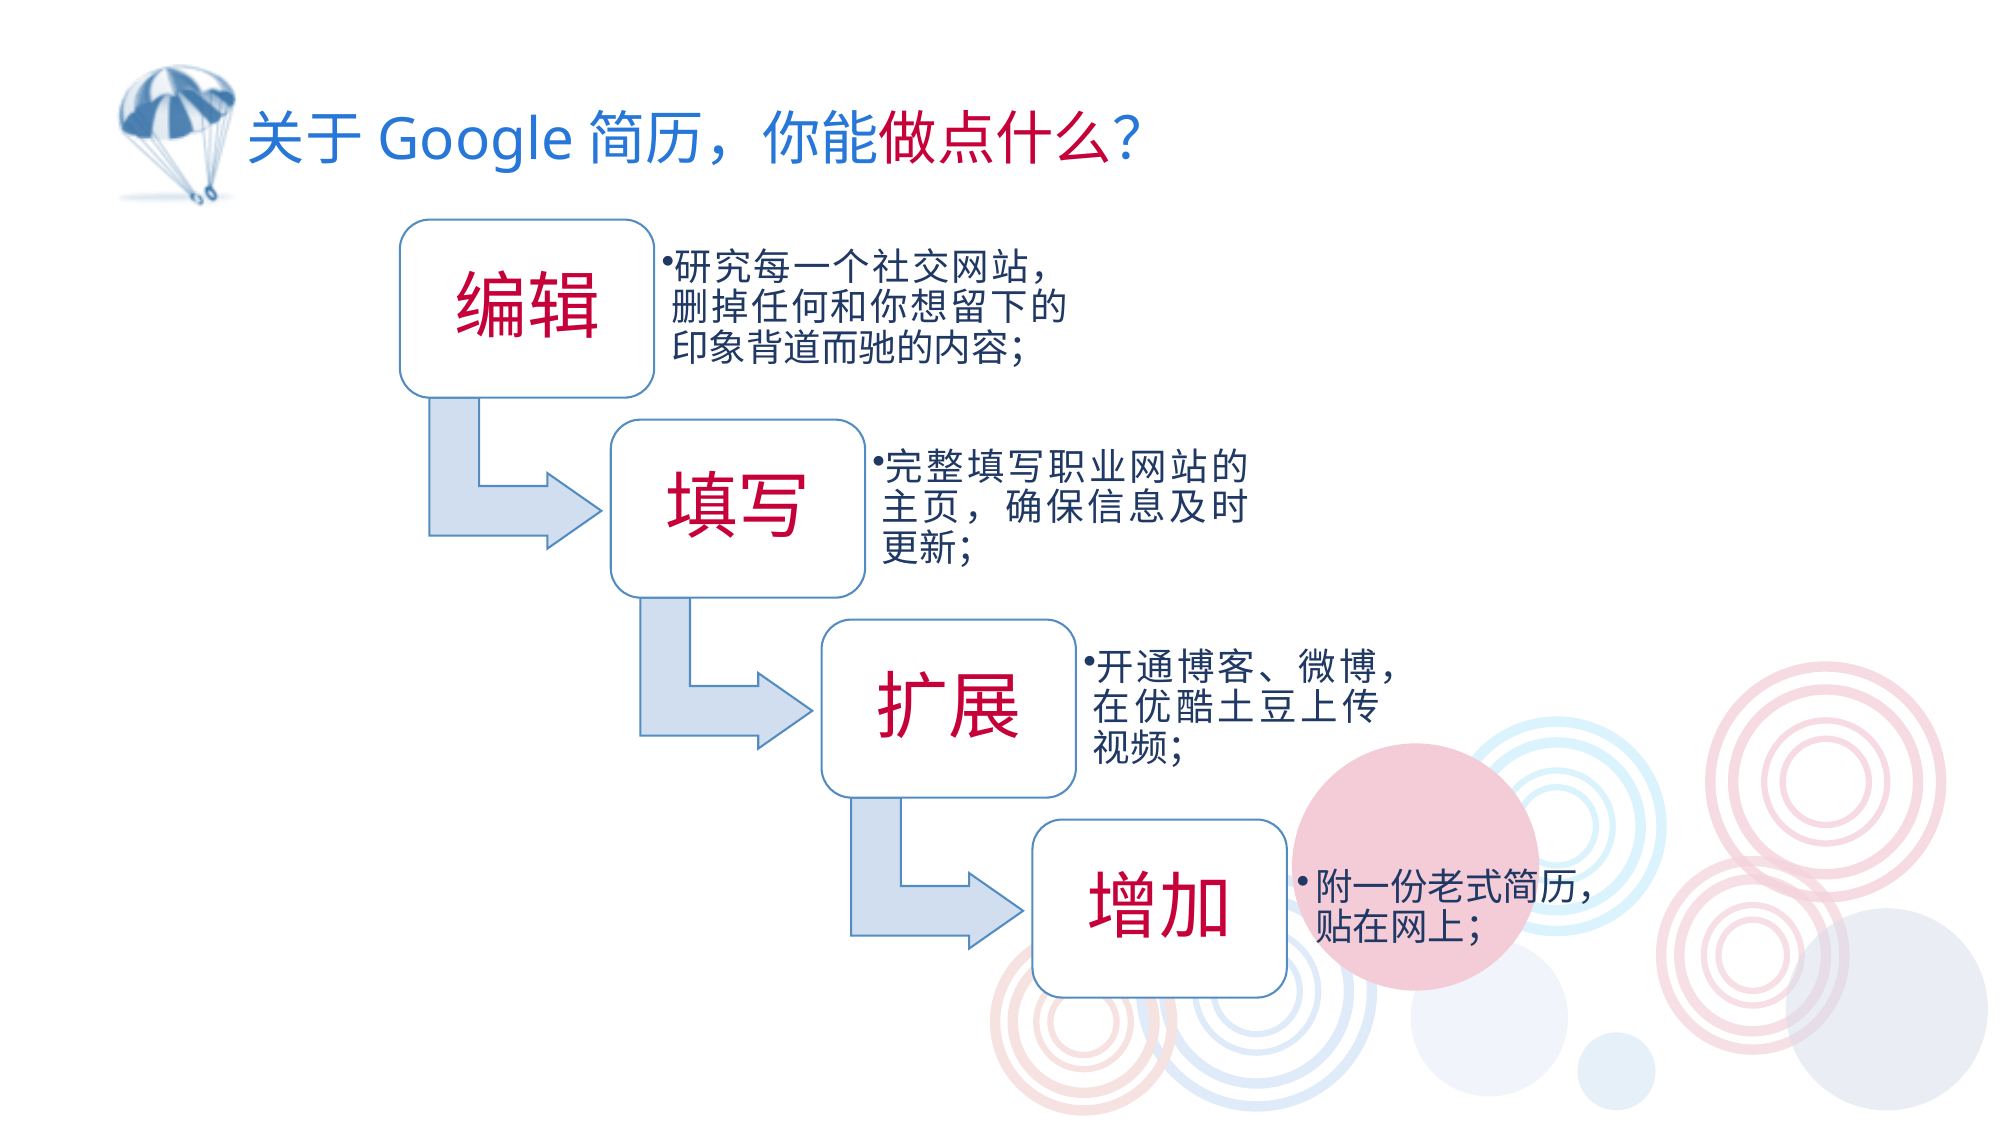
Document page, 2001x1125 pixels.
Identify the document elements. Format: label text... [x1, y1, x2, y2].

picture [104, 61, 257, 213]
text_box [399, 219, 1601, 998]
text_box 关于Google简历，你能做点什么？ [257, 94, 1185, 179]
